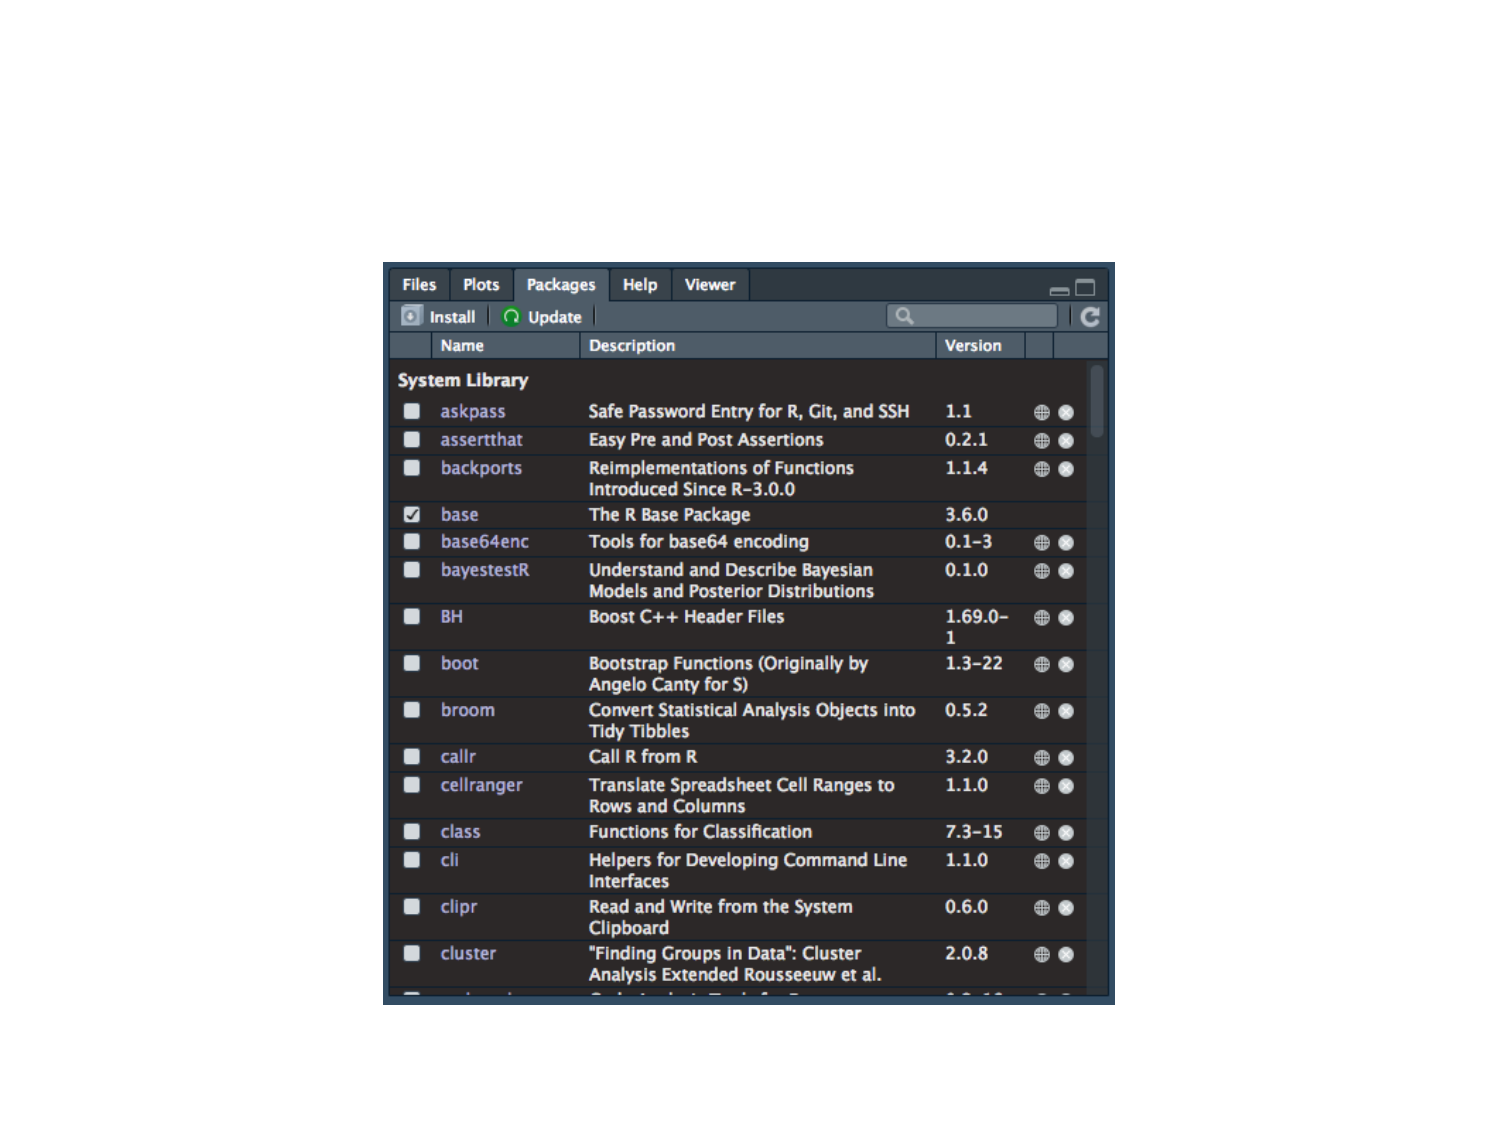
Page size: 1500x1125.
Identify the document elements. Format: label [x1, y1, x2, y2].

picture [383, 262, 1115, 1005]
